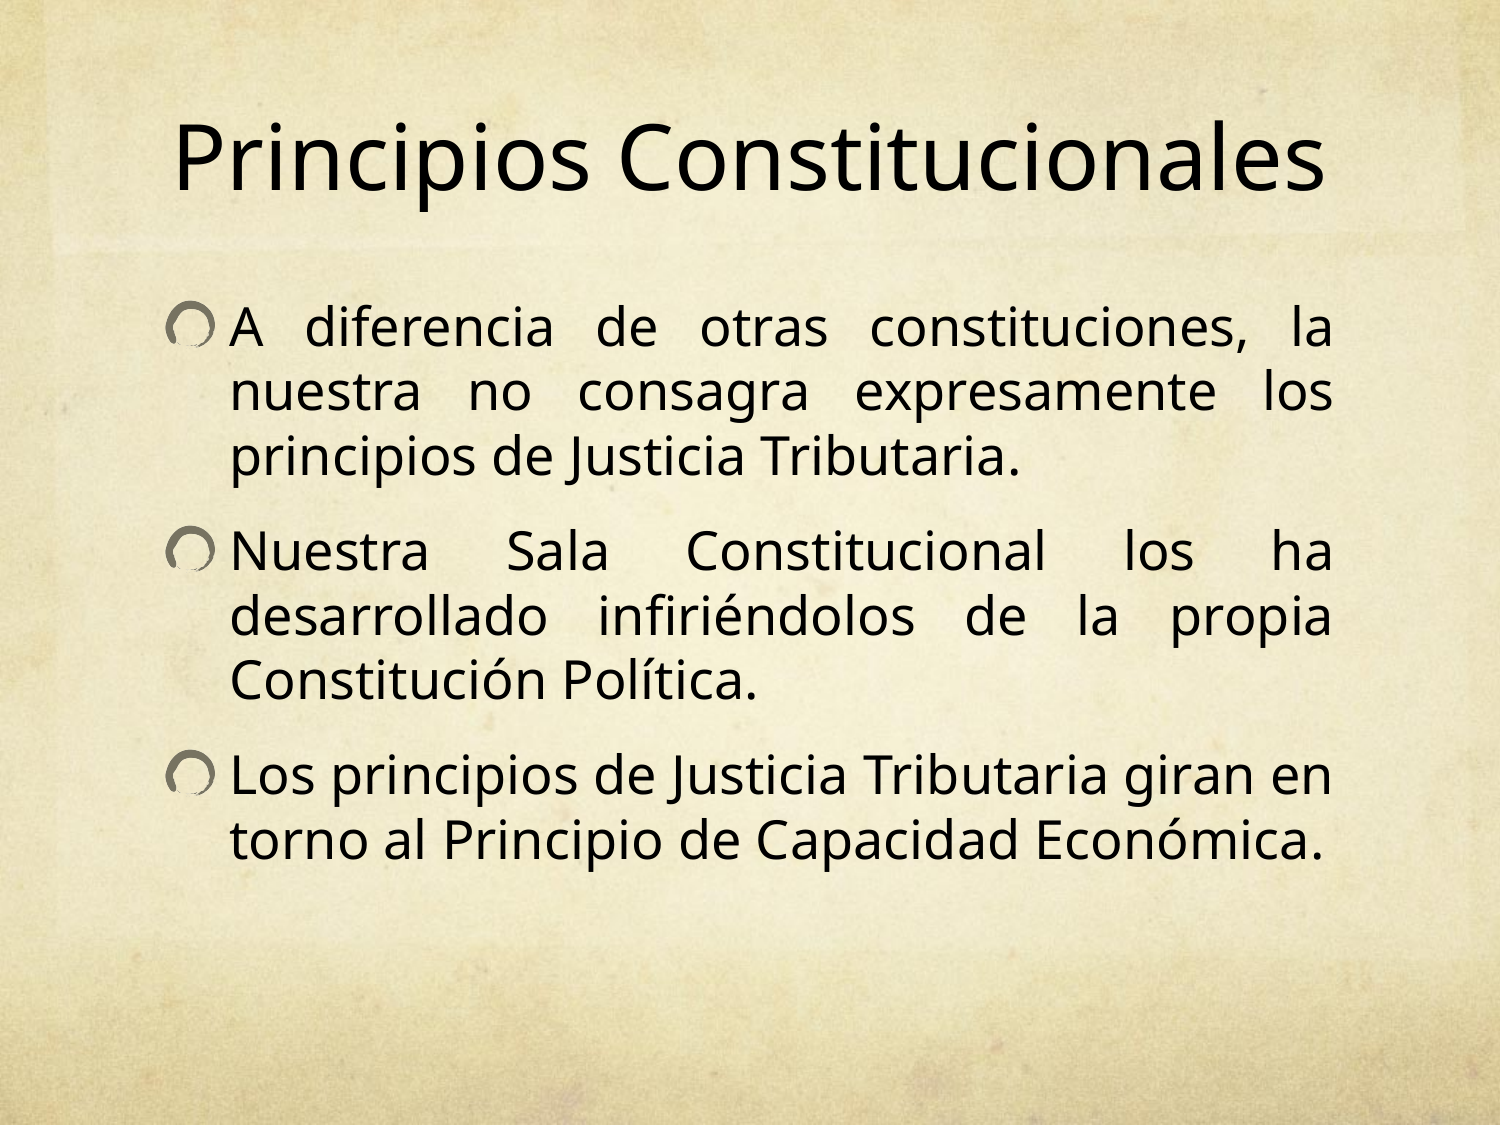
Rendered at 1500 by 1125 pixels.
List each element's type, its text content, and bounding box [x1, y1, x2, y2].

picture [0, 0, 1500, 1125]
title Principios Constitucionales [150, 82, 1350, 225]
list A diferencia de otras constituciones, la nuestra no consagra expresamente los principios de Justicia Tributaria. Nuestra Sala Constitucional los ha desarrollado infiriéndolos de la propia Constitución Política. Los principios de Justicia Tributaria giran en torno al Principio de Capacidad Económica. [150, 284, 1350, 950]
